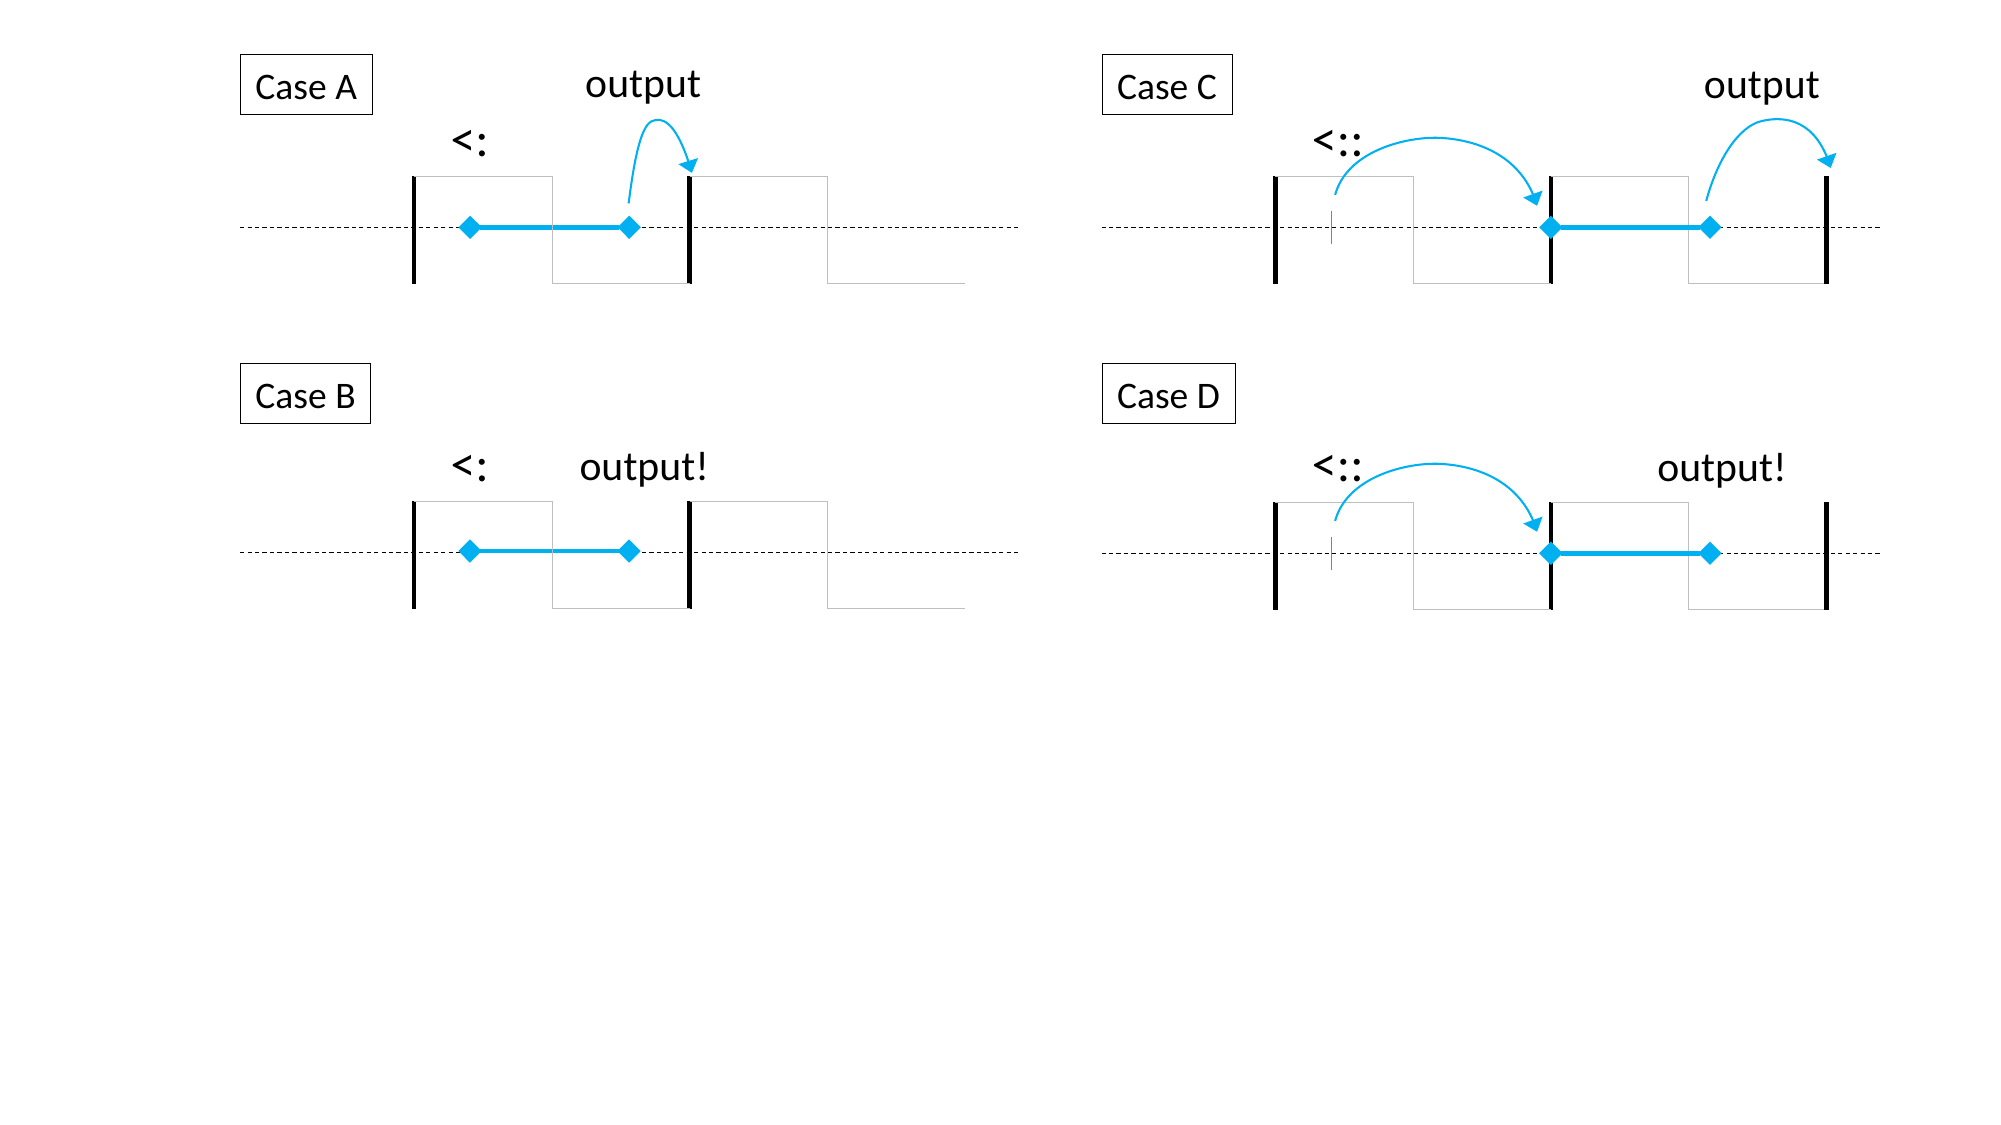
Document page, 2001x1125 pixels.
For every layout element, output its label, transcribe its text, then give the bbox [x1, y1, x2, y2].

text_box <:: [1297, 98, 1379, 174]
text_box [1713, 118, 1837, 176]
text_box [1550, 502, 1826, 610]
text_box output [570, 48, 717, 114]
text_box output! [1642, 432, 1802, 497]
text_box <:: [1297, 424, 1379, 500]
text_box Case D [1102, 363, 1236, 424]
text_box Case B [240, 363, 371, 424]
text_box Case A [240, 54, 373, 115]
text_box output [1689, 49, 1835, 115]
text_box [1275, 502, 1550, 610]
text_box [1550, 176, 1826, 284]
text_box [414, 176, 689, 284]
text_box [414, 501, 689, 609]
text_box [631, 118, 699, 176]
text_box Case C [1102, 54, 1233, 115]
text_box output! [564, 431, 725, 496]
text_box <: [435, 423, 505, 499]
text_box [1342, 136, 1524, 176]
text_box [689, 176, 965, 284]
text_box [689, 501, 965, 609]
text_box <: [435, 98, 505, 174]
text_box [1342, 462, 1524, 502]
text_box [1275, 176, 1550, 284]
